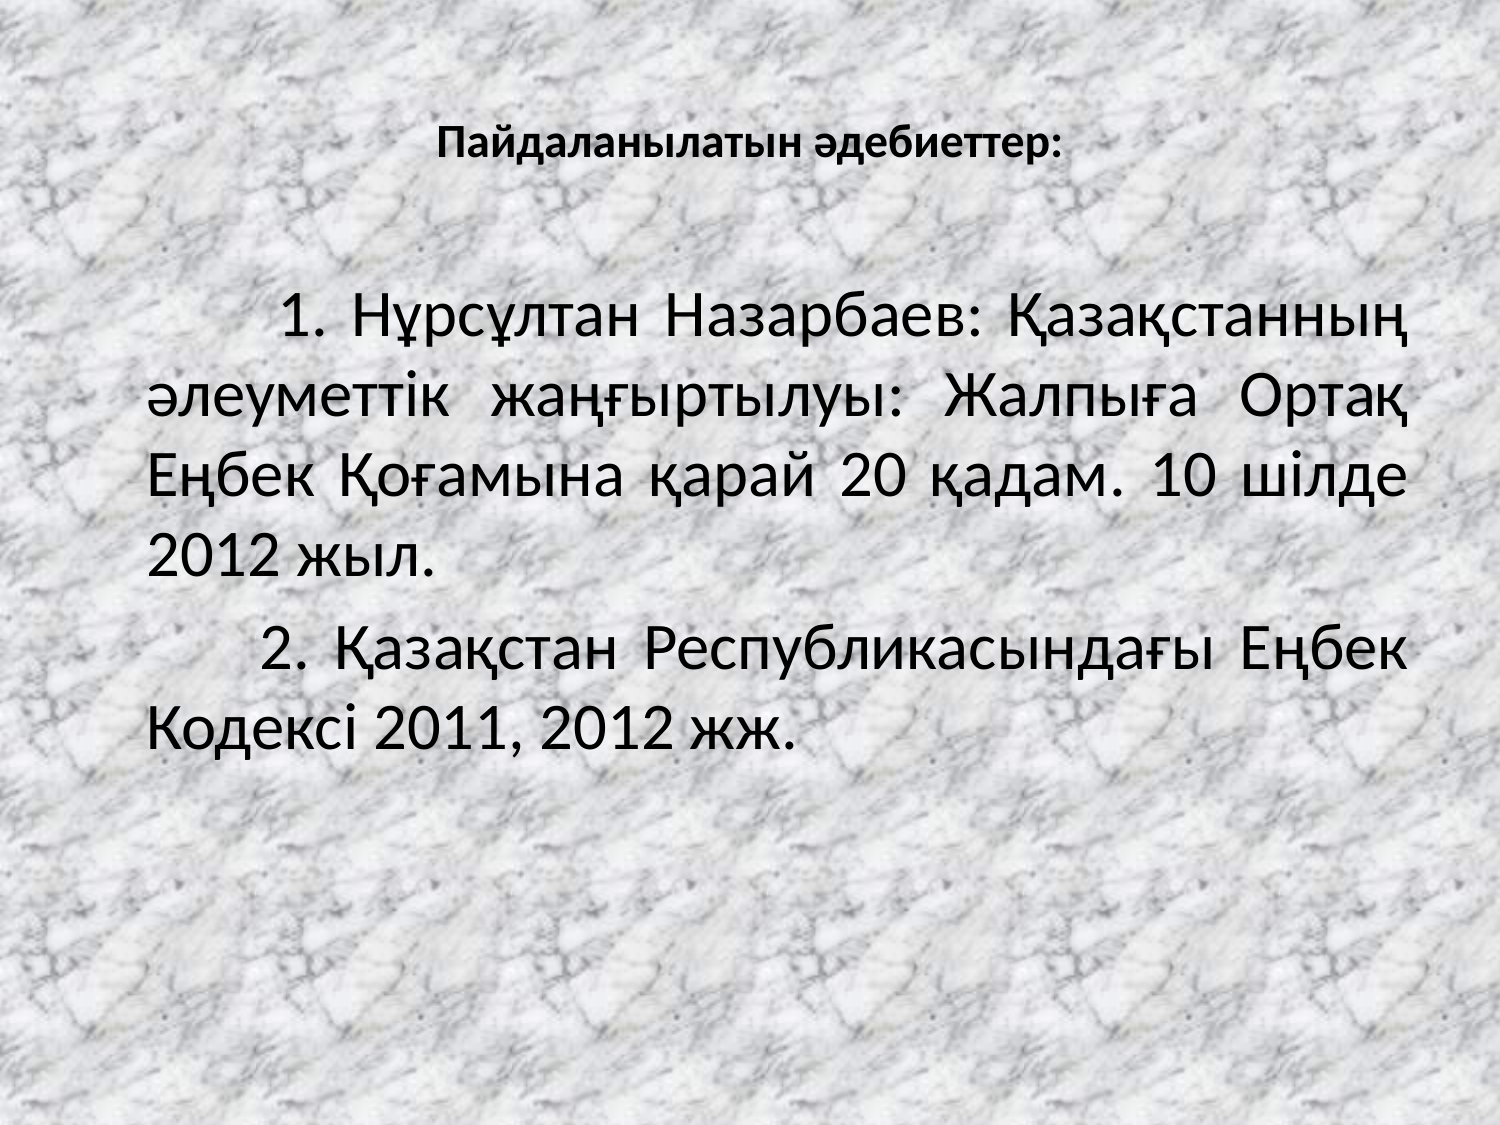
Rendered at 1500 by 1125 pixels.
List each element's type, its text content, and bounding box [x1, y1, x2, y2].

picture [0, 0, 1500, 1125]
list 1. Нұрсұлтан Назарбаев: Қазақстанның әлеуметтік жаңғыртылуы: Жалпыға Ортақ Еңбек Қоғамына қарай 20 қадам. 10 шілде 2012 жыл. 2. Қазақстан Республикасындағы Еңбек Кодексі 2011, 2012 жж. [75, 262, 1425, 1005]
title Пайдаланылатын әдебиеттер: [75, 45, 1425, 233]
